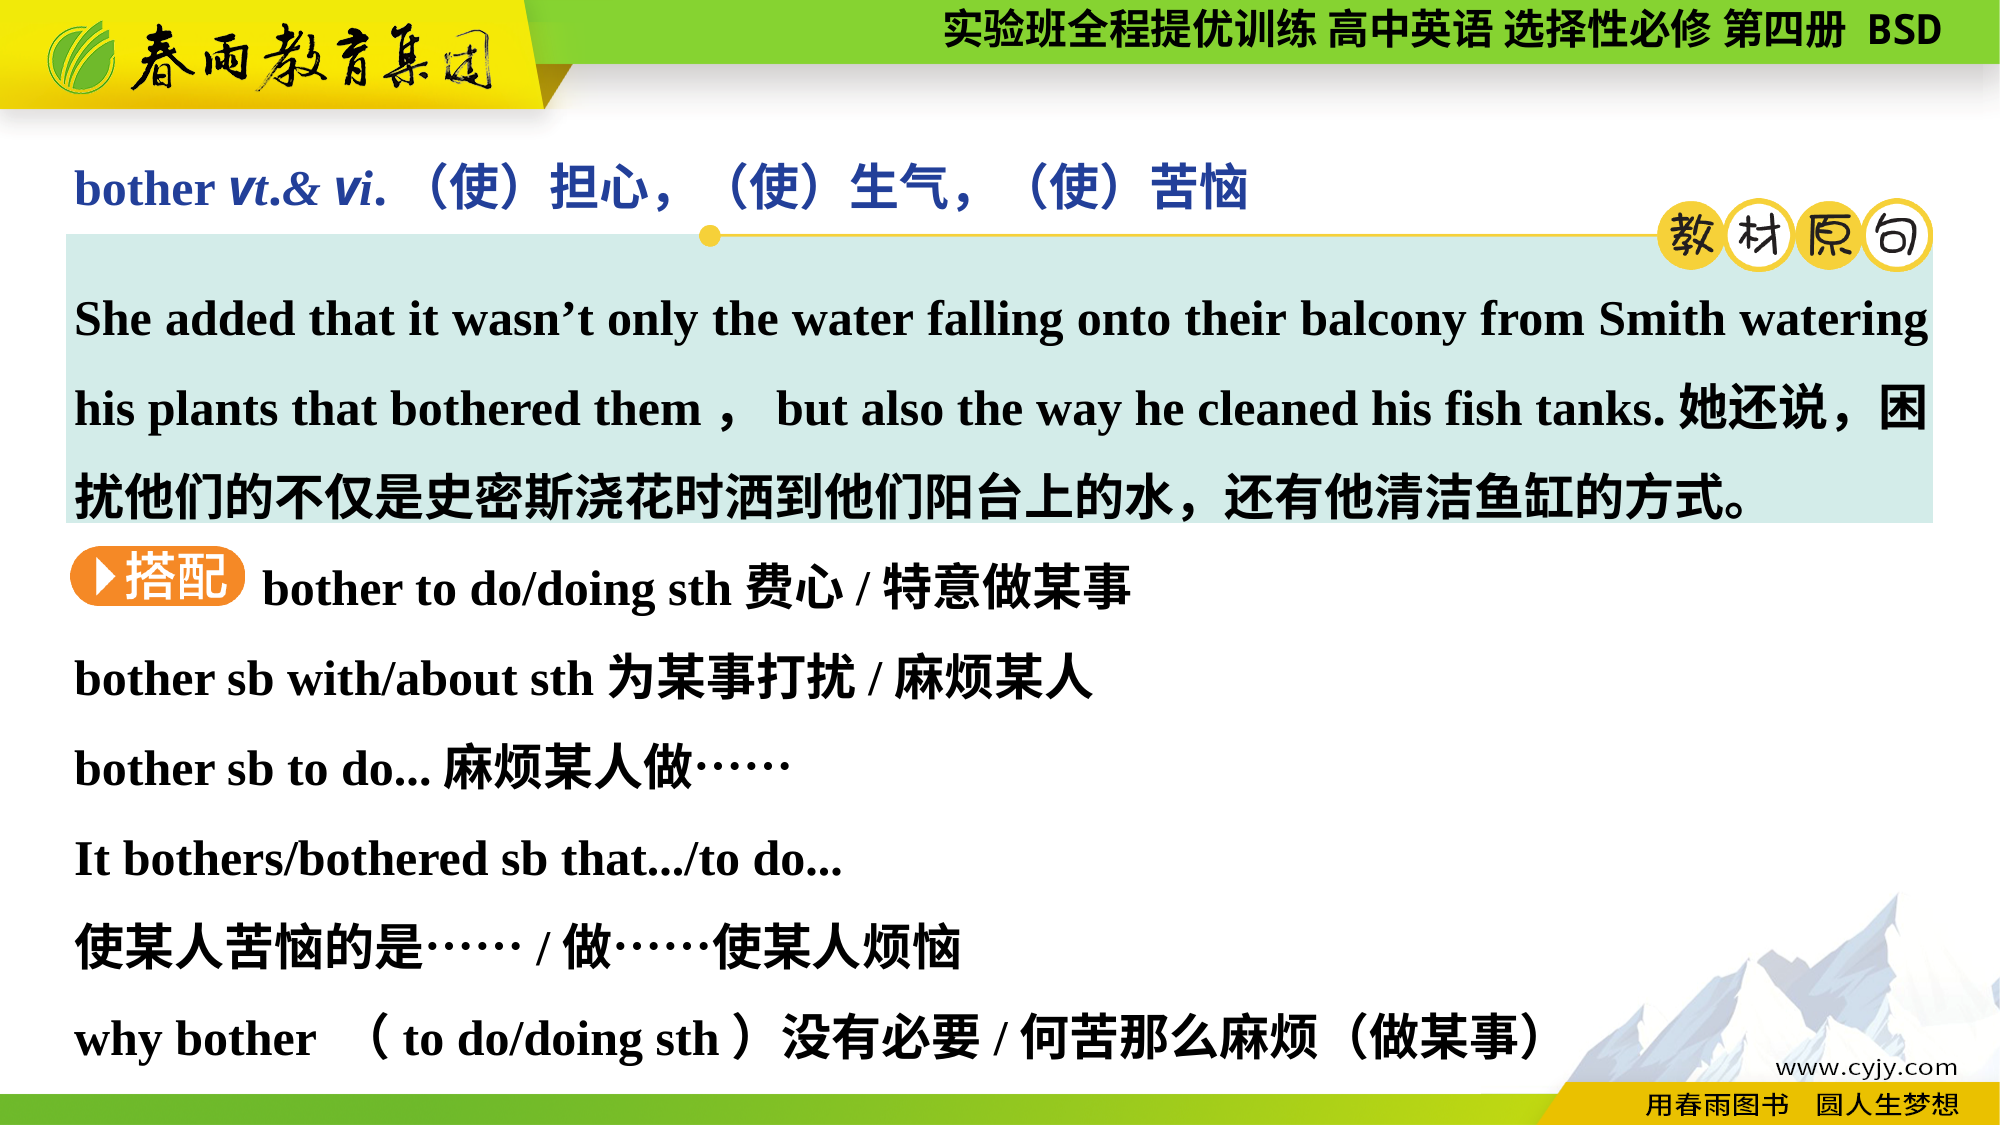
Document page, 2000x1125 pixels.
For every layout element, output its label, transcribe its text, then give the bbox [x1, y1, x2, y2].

picture [0, 0, 2000, 1125]
list bother vt.& vi.（使）担心，（使）生气，（使）苦恼 She added that it wasn’t only the water falling onto their balcony from Smith watering his plants that bothered them，but also the way he cleaned his fish tanks.她还说，困扰他们的不仅是史密斯浇花时洒到他们阳台上的水，还有他清洁鱼缸的方式。 bother to do/doing sth费心/特意做某事 bother sb with/about sth为某事打扰/麻烦某人 bother sb to do...麻烦某人做…… It bothers/bothered sb that.../to do... 使某人苦恼的是……/做……使某人烦恼 why bother （to do/doing sth）没有必要/何苦那么麻烦（做某事） [59, 118, 1944, 1082]
